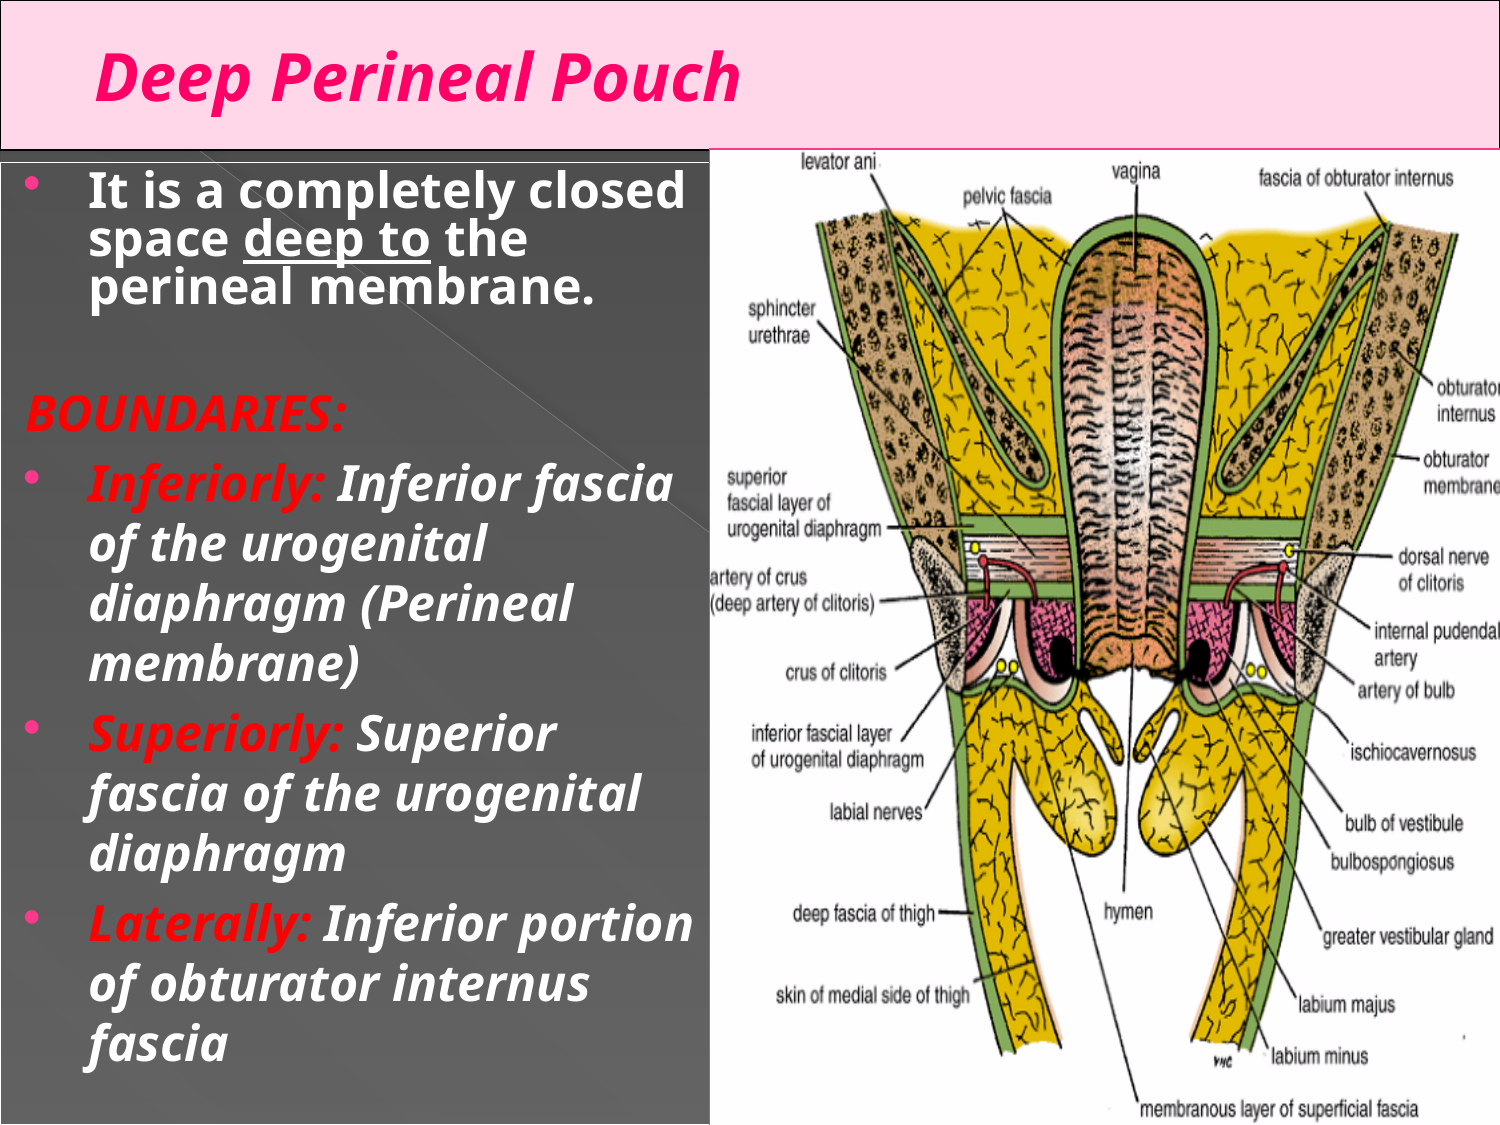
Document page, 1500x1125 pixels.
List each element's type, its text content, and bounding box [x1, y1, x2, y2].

list It is a completely closed space deep to the perineal membrane. BOUNDARIES: Inferiorly: Inferior fascia of the urogenital diaphragm (Perineal membrane) Superiorly: Superior fascia of the urogenital diaphragm Laterally: Inferior portion of obturator internus fascia [0, 162, 704, 1125]
text_box [0, 875, 88, 936]
picture [710, 149, 1500, 1125]
title Deep Perineal Pouch [0, 0, 1500, 151]
